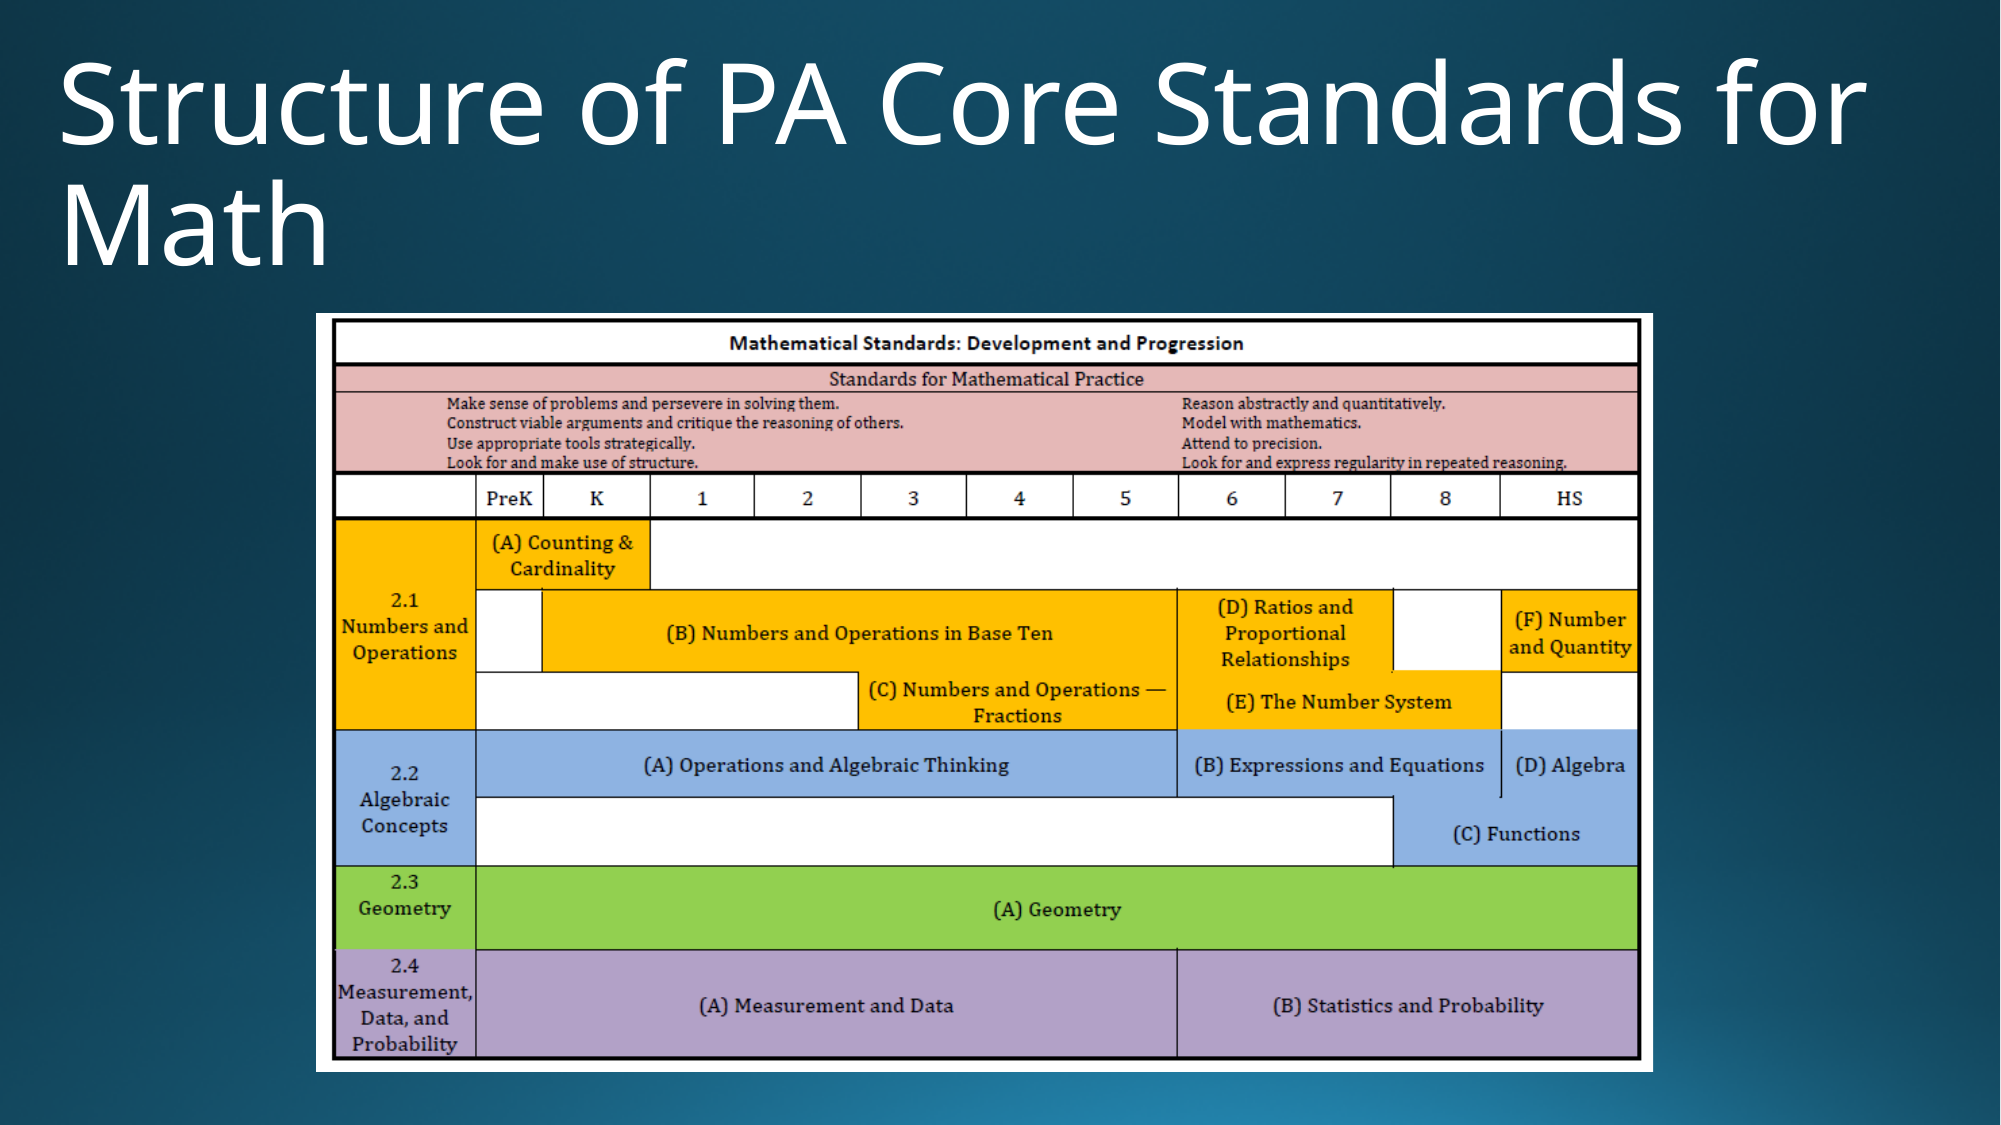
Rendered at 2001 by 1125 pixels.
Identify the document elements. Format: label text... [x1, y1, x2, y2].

picture [0, 0, 2001, 1125]
title Structure of PA Core Standards for Math [42, 59, 1964, 278]
